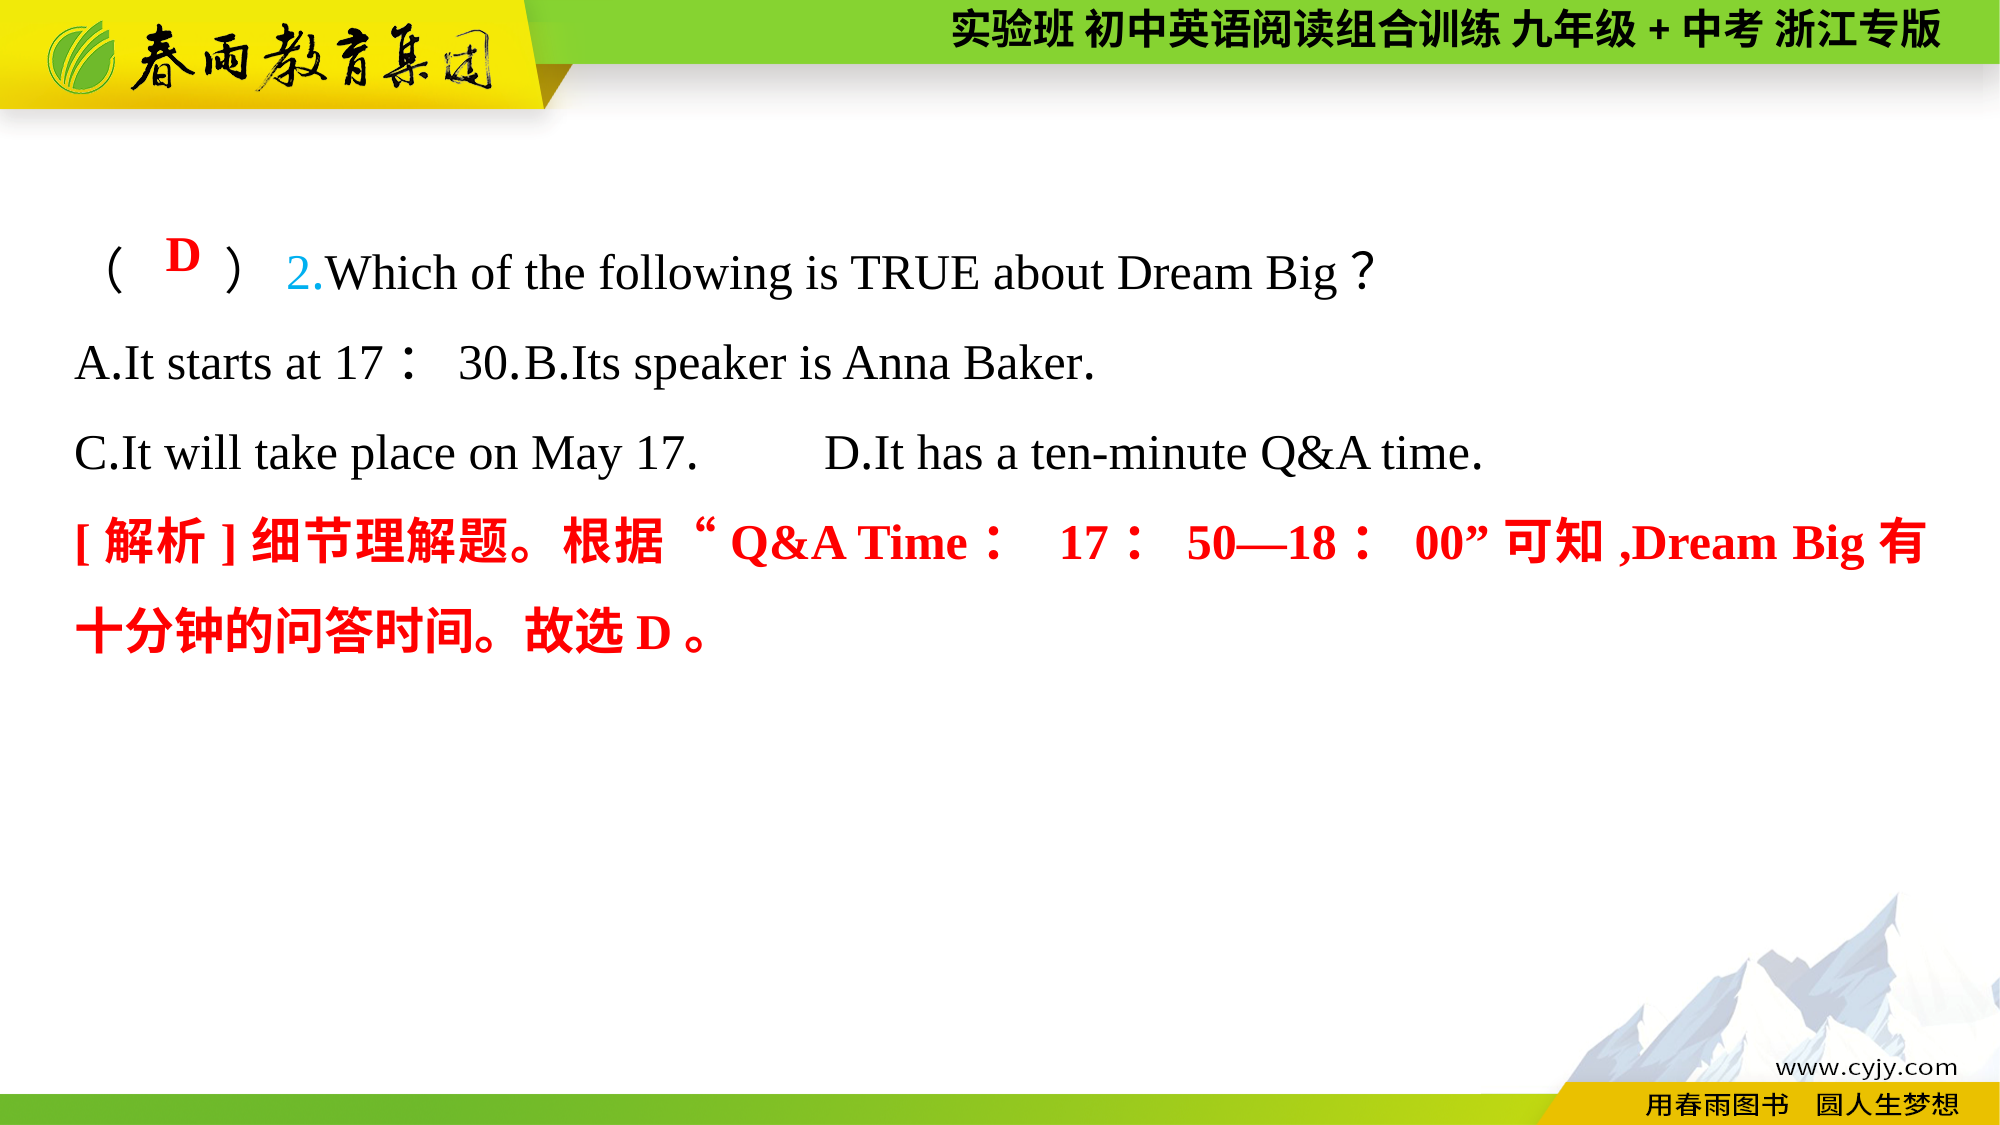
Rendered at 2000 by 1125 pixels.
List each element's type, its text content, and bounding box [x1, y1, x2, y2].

picture [0, 0, 2000, 1125]
text_box [解析]细节理解题。根据“Q&A Time： 17：50—18：00”可知,Dream Big有十分钟的问答时间。故选D。 [59, 471, 1944, 667]
list （ ）2.Which of the following is TRUE about Dream Big？ A.It starts at 17：30. B.Its speaker is Anna Baker. C.It will take place on May 17. D.It has a ten-minute Q&A time. [59, 202, 1944, 471]
text_box D [150, 213, 217, 289]
